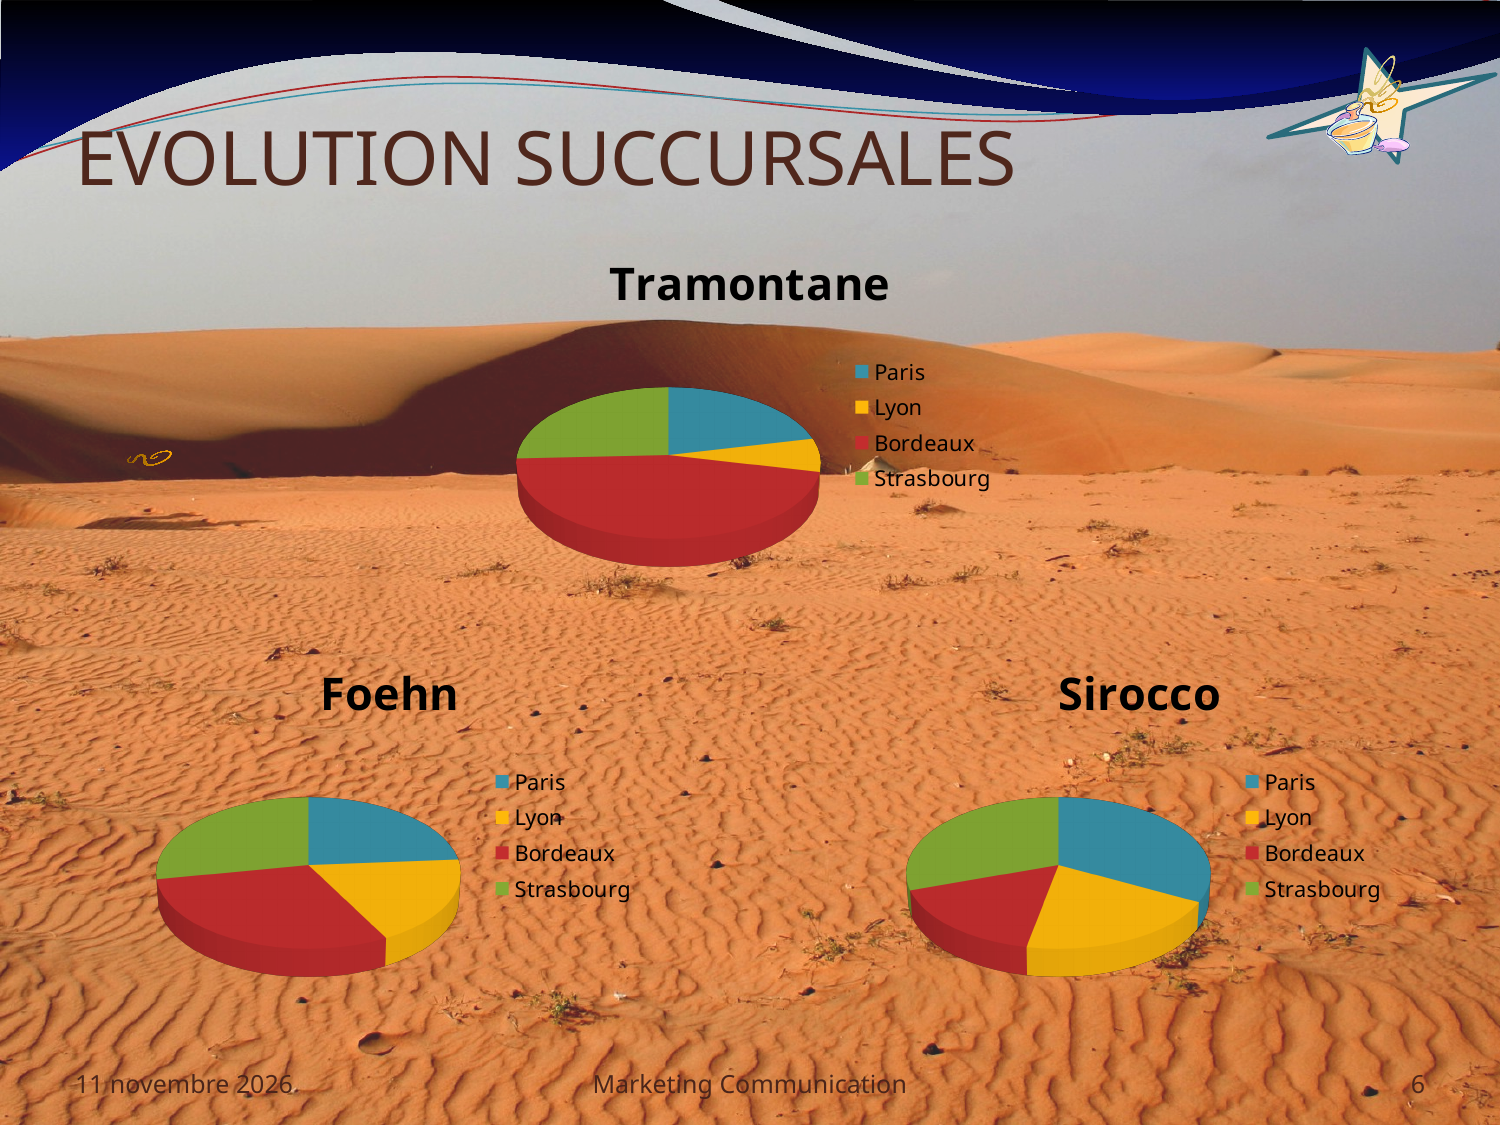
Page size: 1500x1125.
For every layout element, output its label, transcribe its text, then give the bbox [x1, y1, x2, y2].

slide_number 6 [1299, 1042, 1425, 1103]
title Evolution succursales [75, 70, 1425, 201]
chart [488, 222, 1012, 628]
chart [878, 632, 1402, 1038]
chart [128, 632, 652, 1038]
slide_number mars 11 [75, 1042, 425, 1103]
footer Marketing Communication [474, 1042, 1025, 1103]
